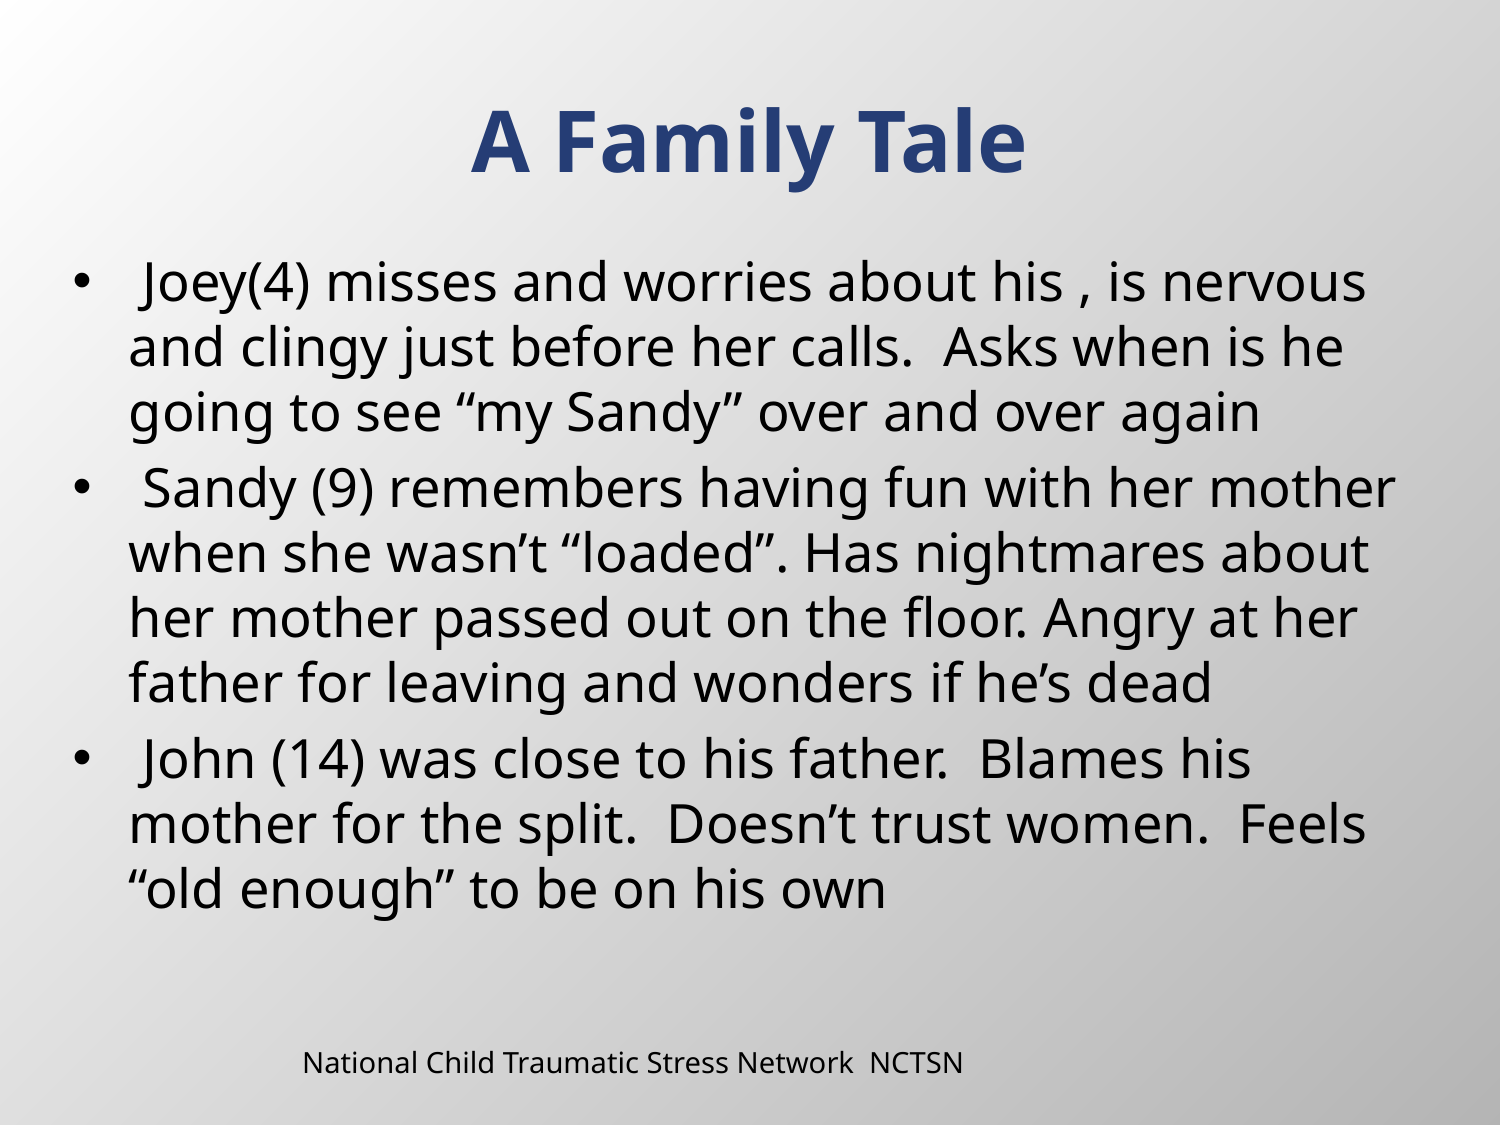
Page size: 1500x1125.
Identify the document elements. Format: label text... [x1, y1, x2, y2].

list Joey(4) misses and worries about his , is nervous and clingy just before her calls. Asks when is he going to see “my Sandy” over and over again Sandy (9) remembers having fun with her mother when she wasn’t “loaded”. Has nightmares about her mother passed out on the floor. Angry at her father for leaving and wonders if he’s dead John (14) was close to his father. Blames his mother for the split. Doesn’t trust women. Feels “old enough” to be on his own [57, 239, 1463, 1015]
text_box National Child Traumatic Stress Network NCTSN [287, 1037, 1113, 1088]
title A Family Tale [75, 45, 1425, 233]
